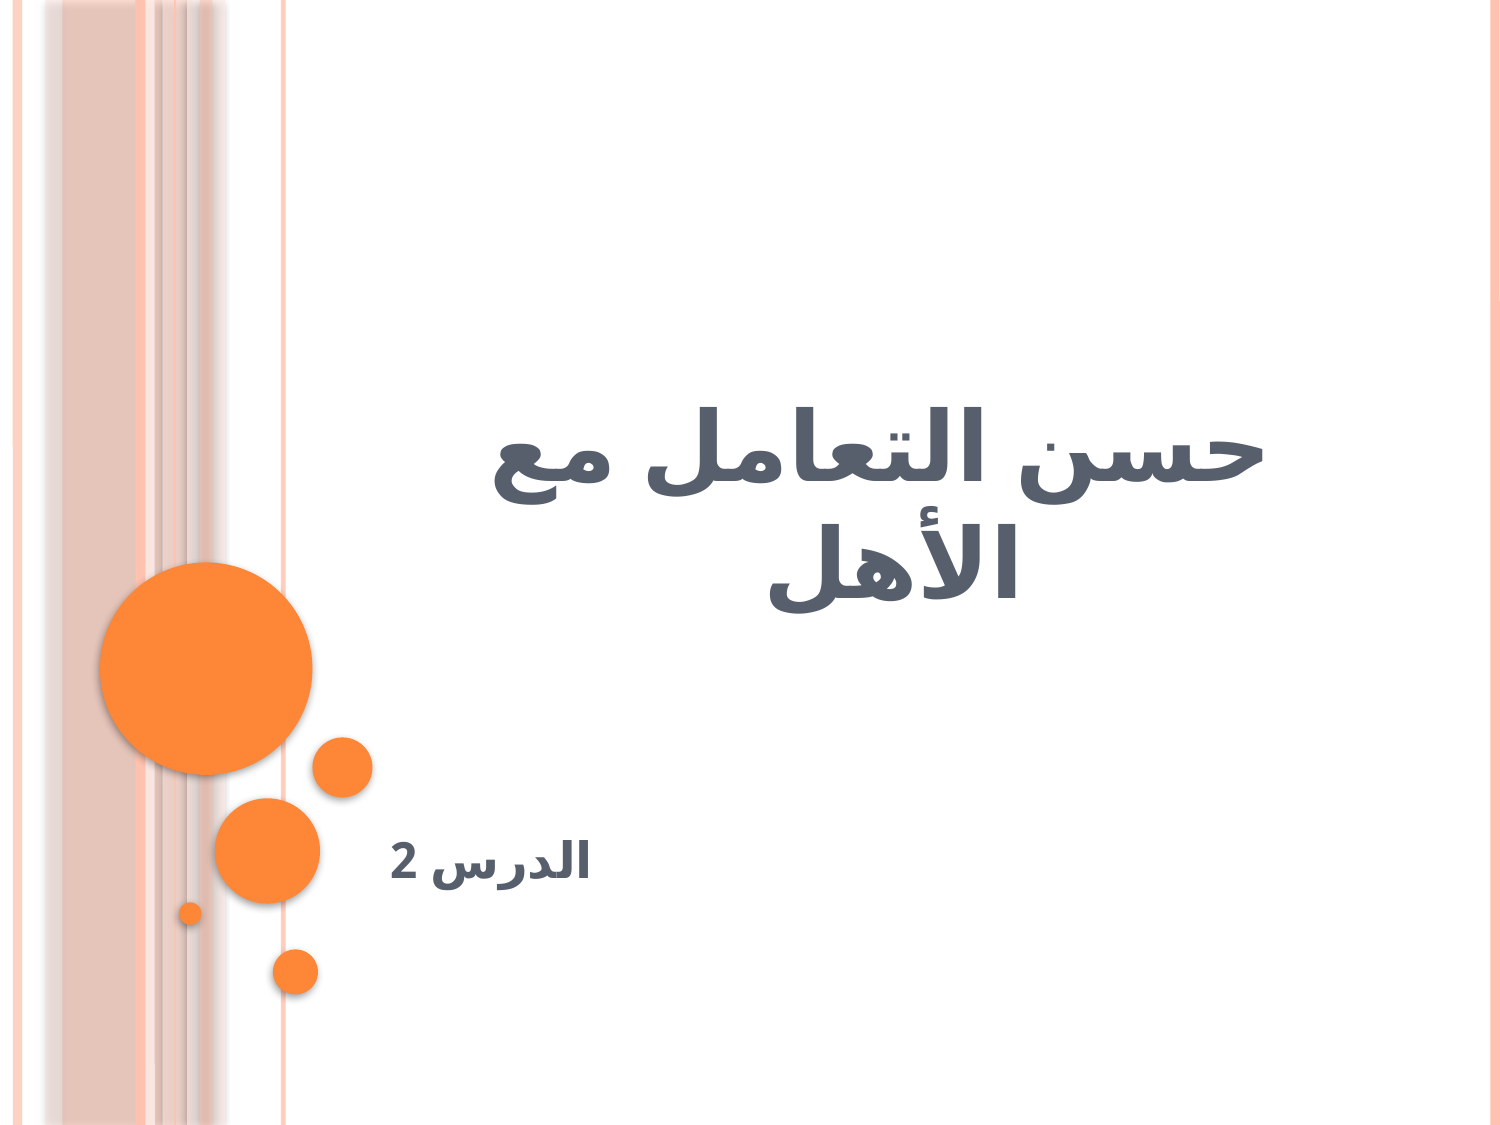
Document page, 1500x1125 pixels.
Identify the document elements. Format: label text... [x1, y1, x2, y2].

subtitle الدرس 2 [375, 820, 1388, 1046]
title حسن التعامل مع الأهل [375, 375, 1388, 625]
